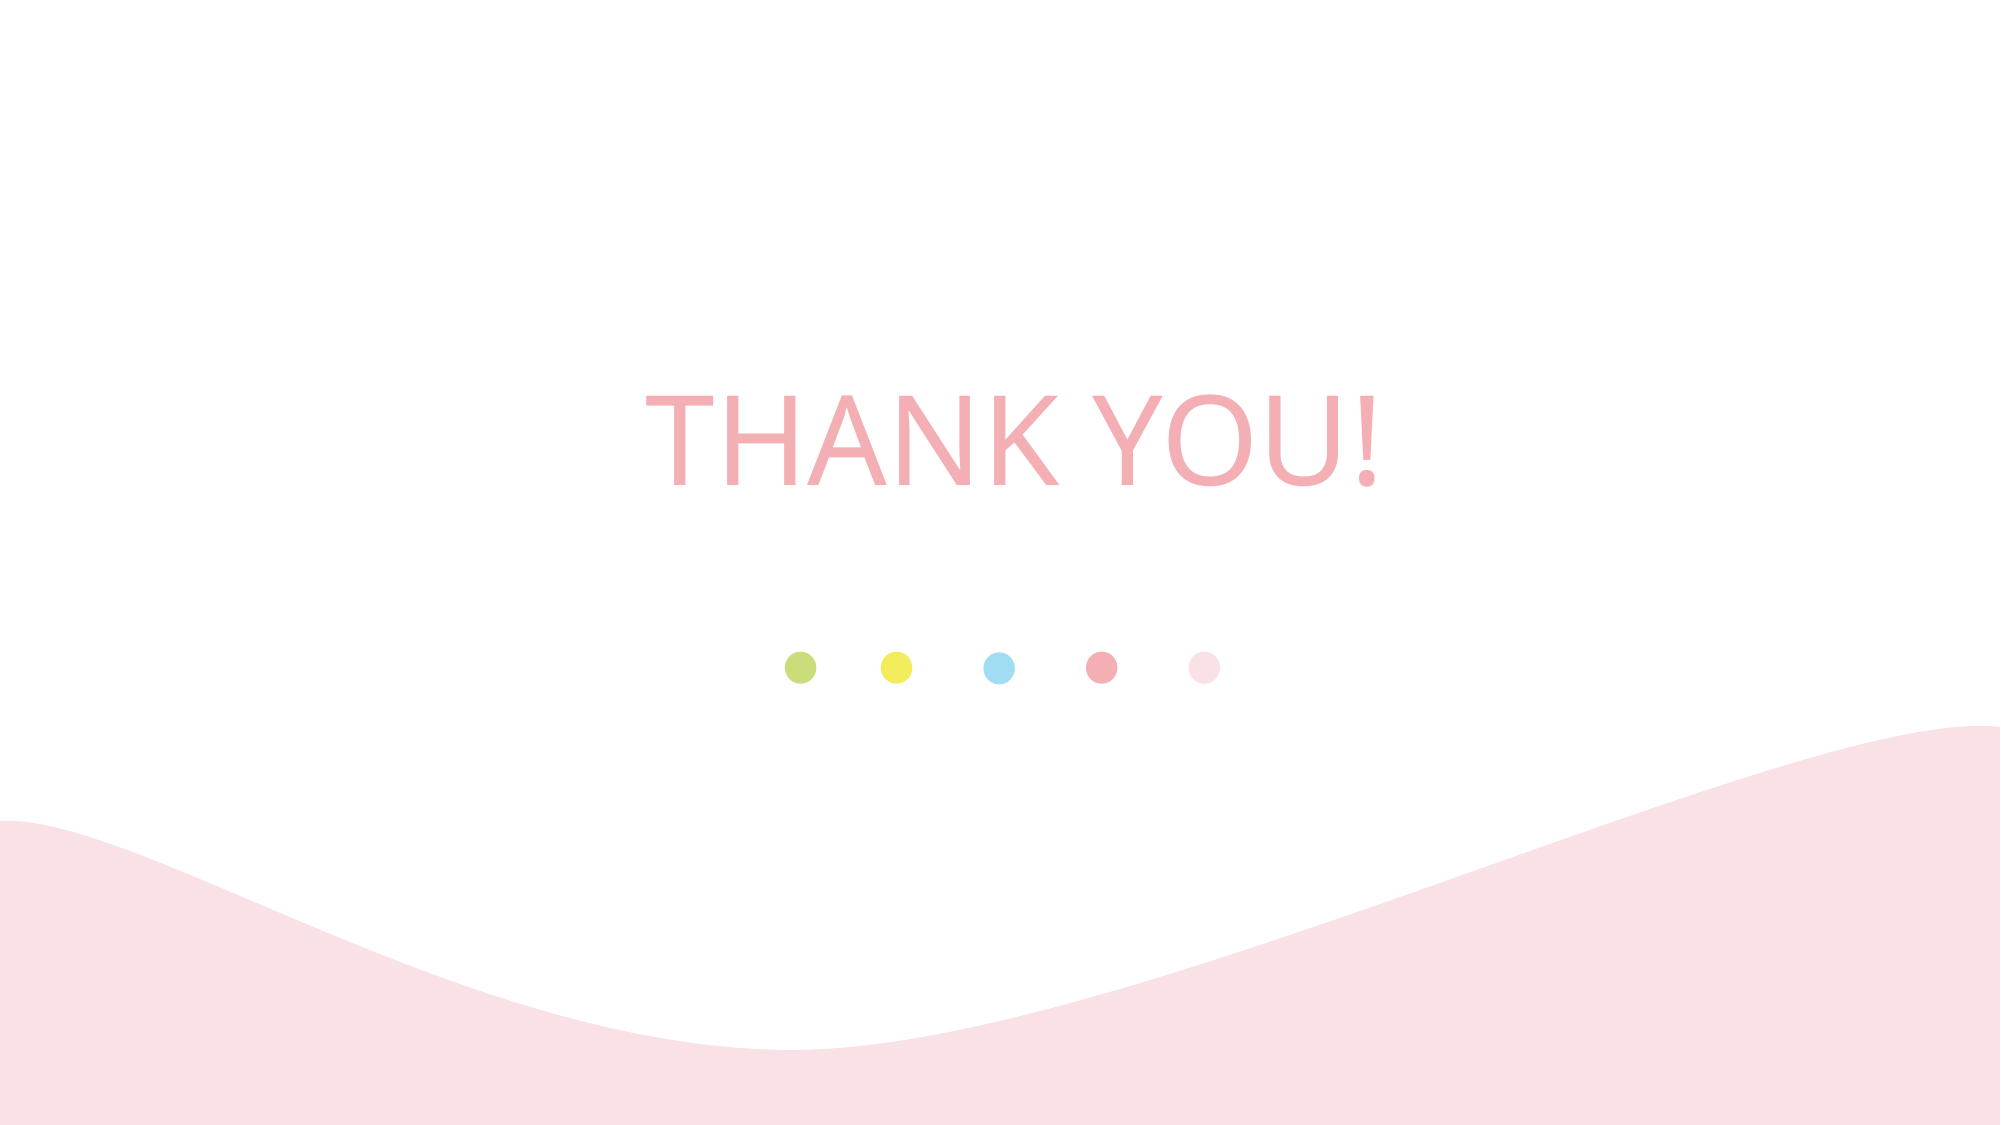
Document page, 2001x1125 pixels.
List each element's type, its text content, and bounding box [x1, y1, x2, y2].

text_box [1187, 650, 1222, 685]
text_box [879, 650, 914, 685]
text_box THANK YOU! [453, 353, 1577, 518]
text_box [783, 650, 818, 685]
text_box [982, 651, 1016, 686]
text_box [0, 724, 2000, 1125]
text_box [1084, 650, 1119, 685]
